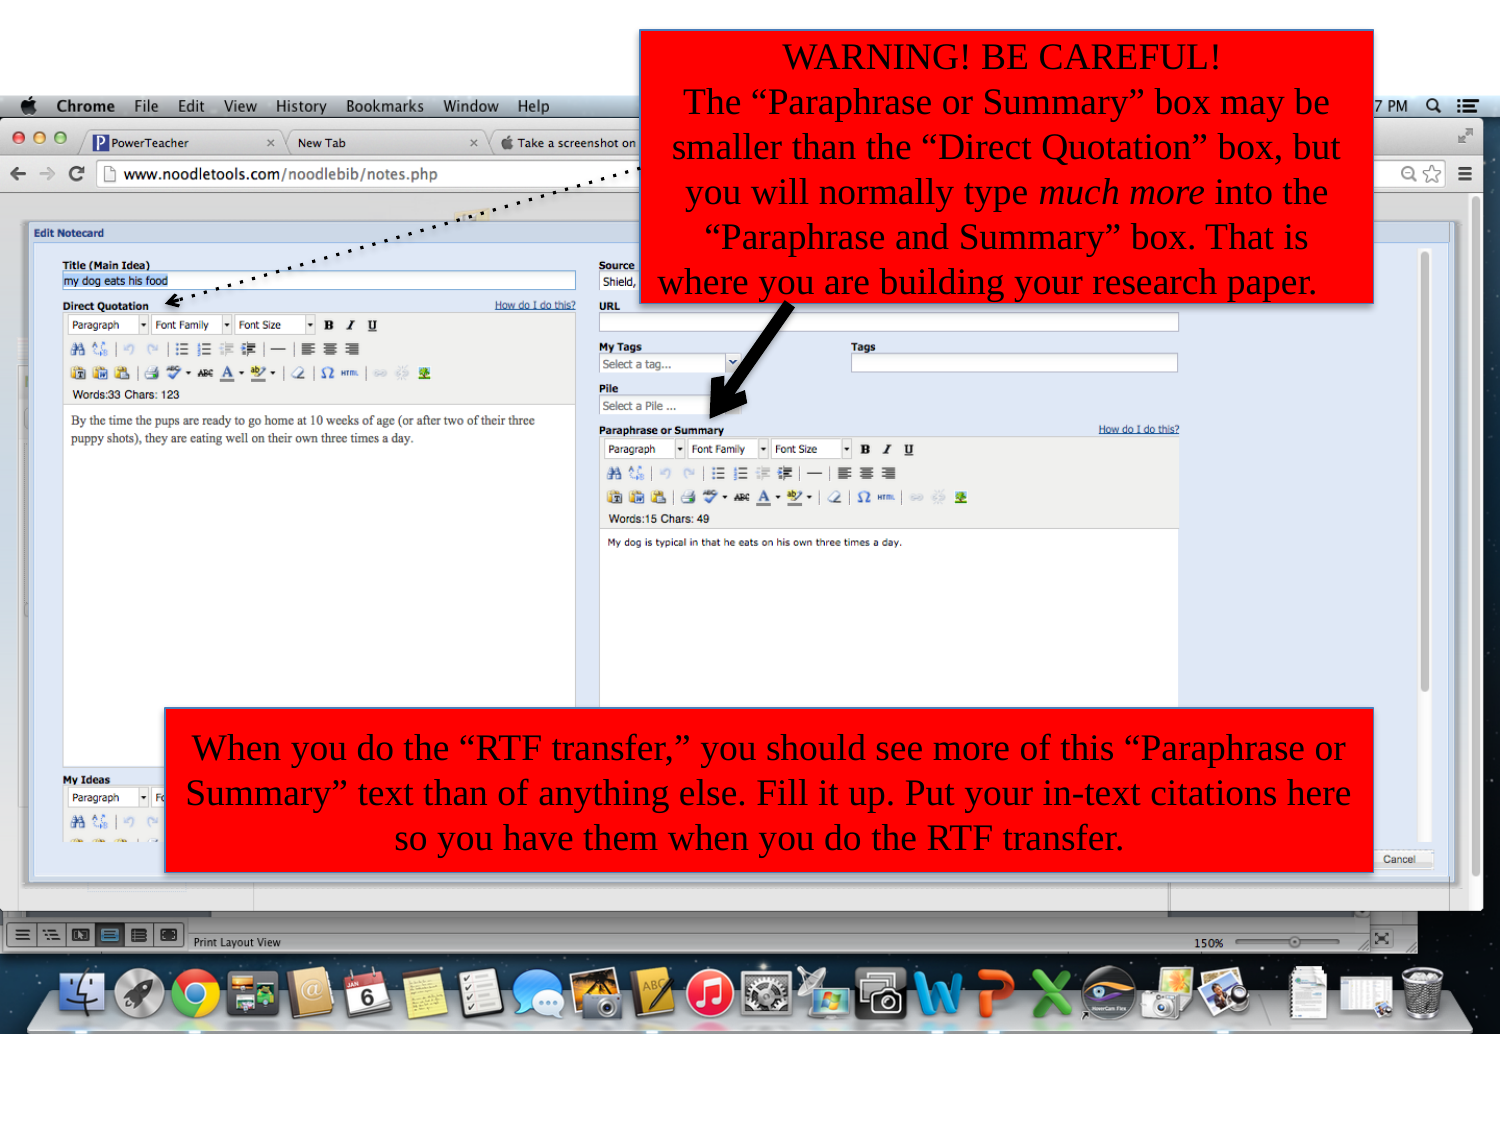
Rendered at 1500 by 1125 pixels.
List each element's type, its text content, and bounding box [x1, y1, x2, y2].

picture [0, 95, 1500, 1034]
text_box WARNING! BE CAREFUL! The “Paraphrase or Summary” box may be smaller than the “Direct Quotation” box, but you will normally type much more into the “Paraphrase and Summary” box. That is where you are building your research paper. [639, 29, 1374, 94]
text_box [709, 303, 791, 420]
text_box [164, 167, 641, 304]
